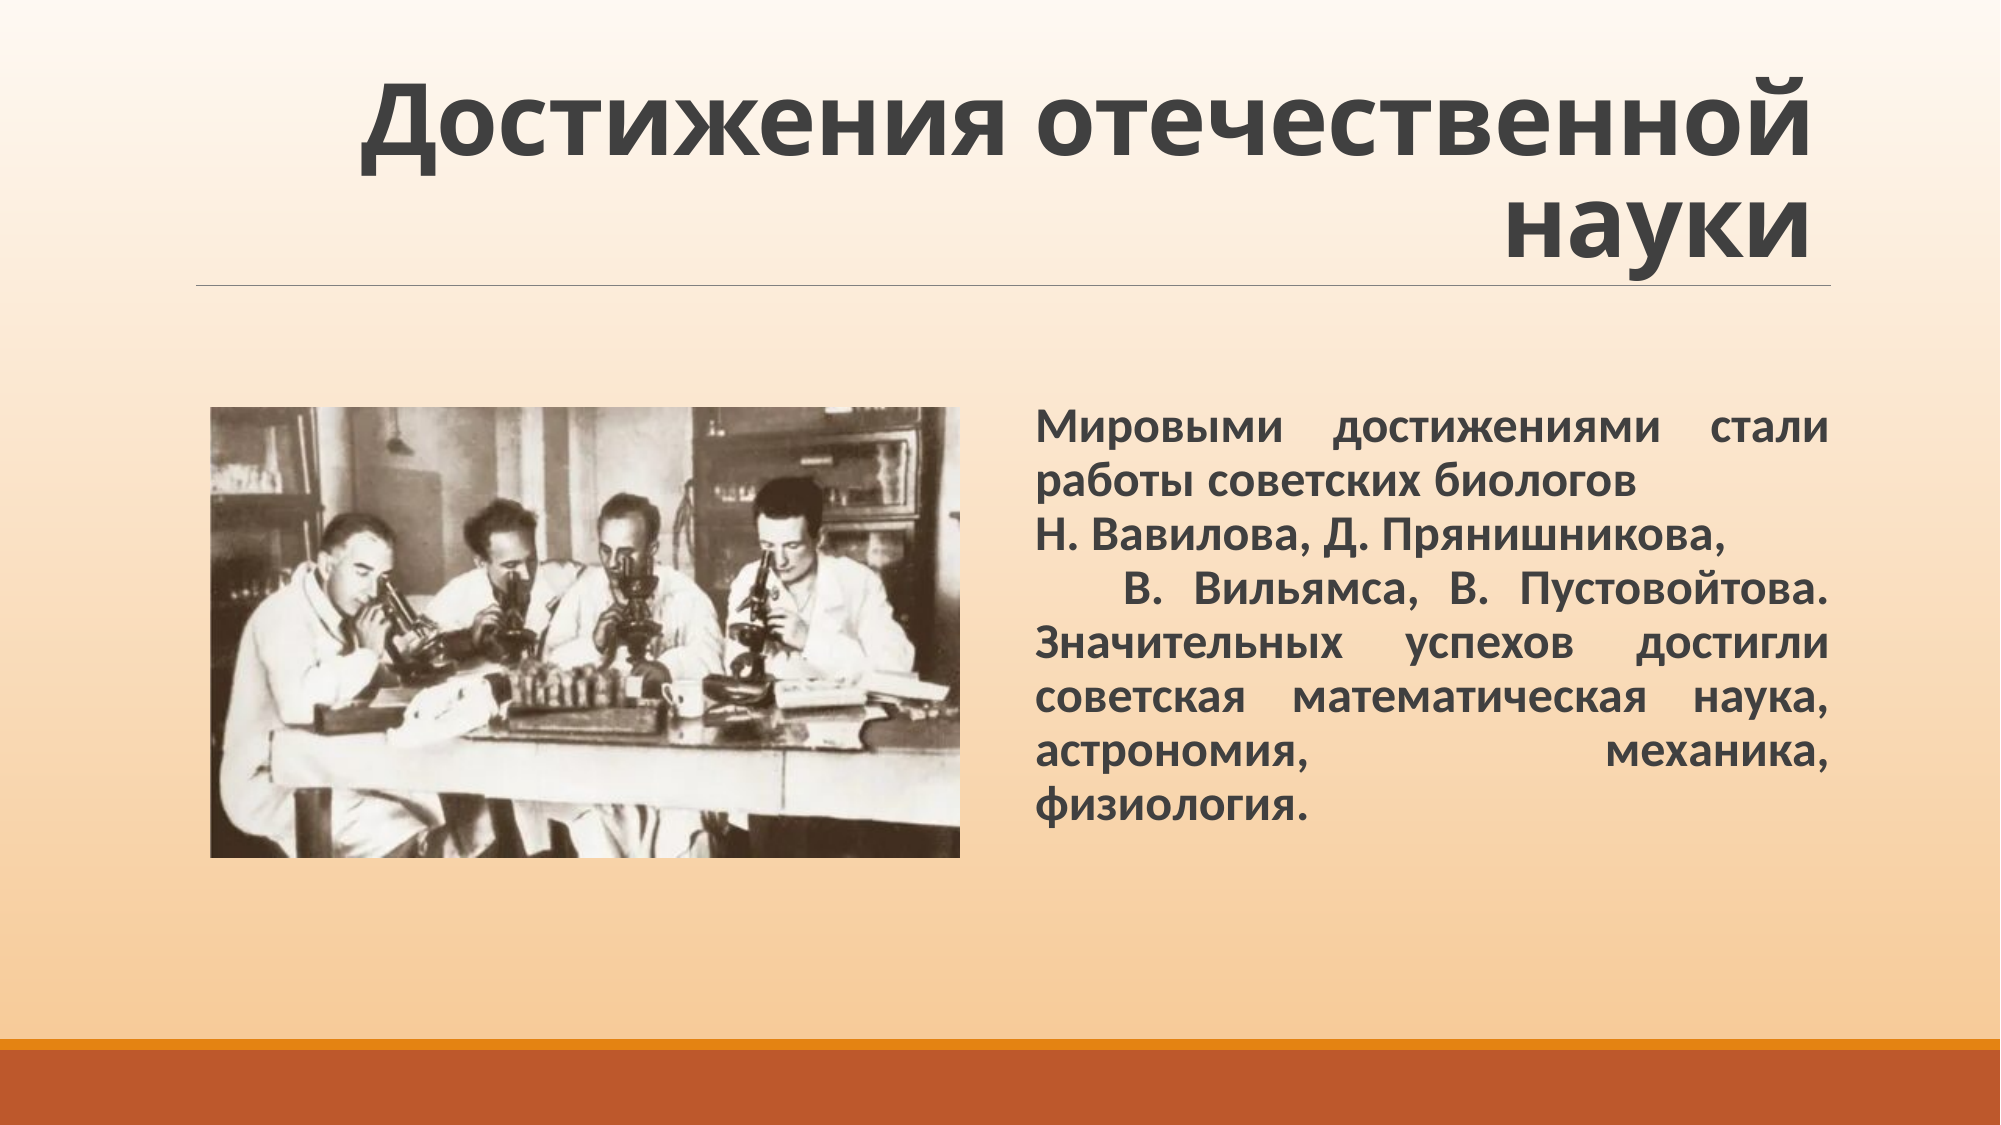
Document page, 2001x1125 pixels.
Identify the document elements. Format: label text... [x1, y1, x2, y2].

list Мировыми достижениями стали работы советских биологов Н. Вавилова, Д. Прянишникова, В. Вильямса, В. Пустовойтова. Значительных успехов достигли советская математическая наука, астрономия, механика, физиология. [1020, 302, 1830, 963]
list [209, 407, 961, 859]
title Достижения отечественной науки [180, 47, 1830, 285]
